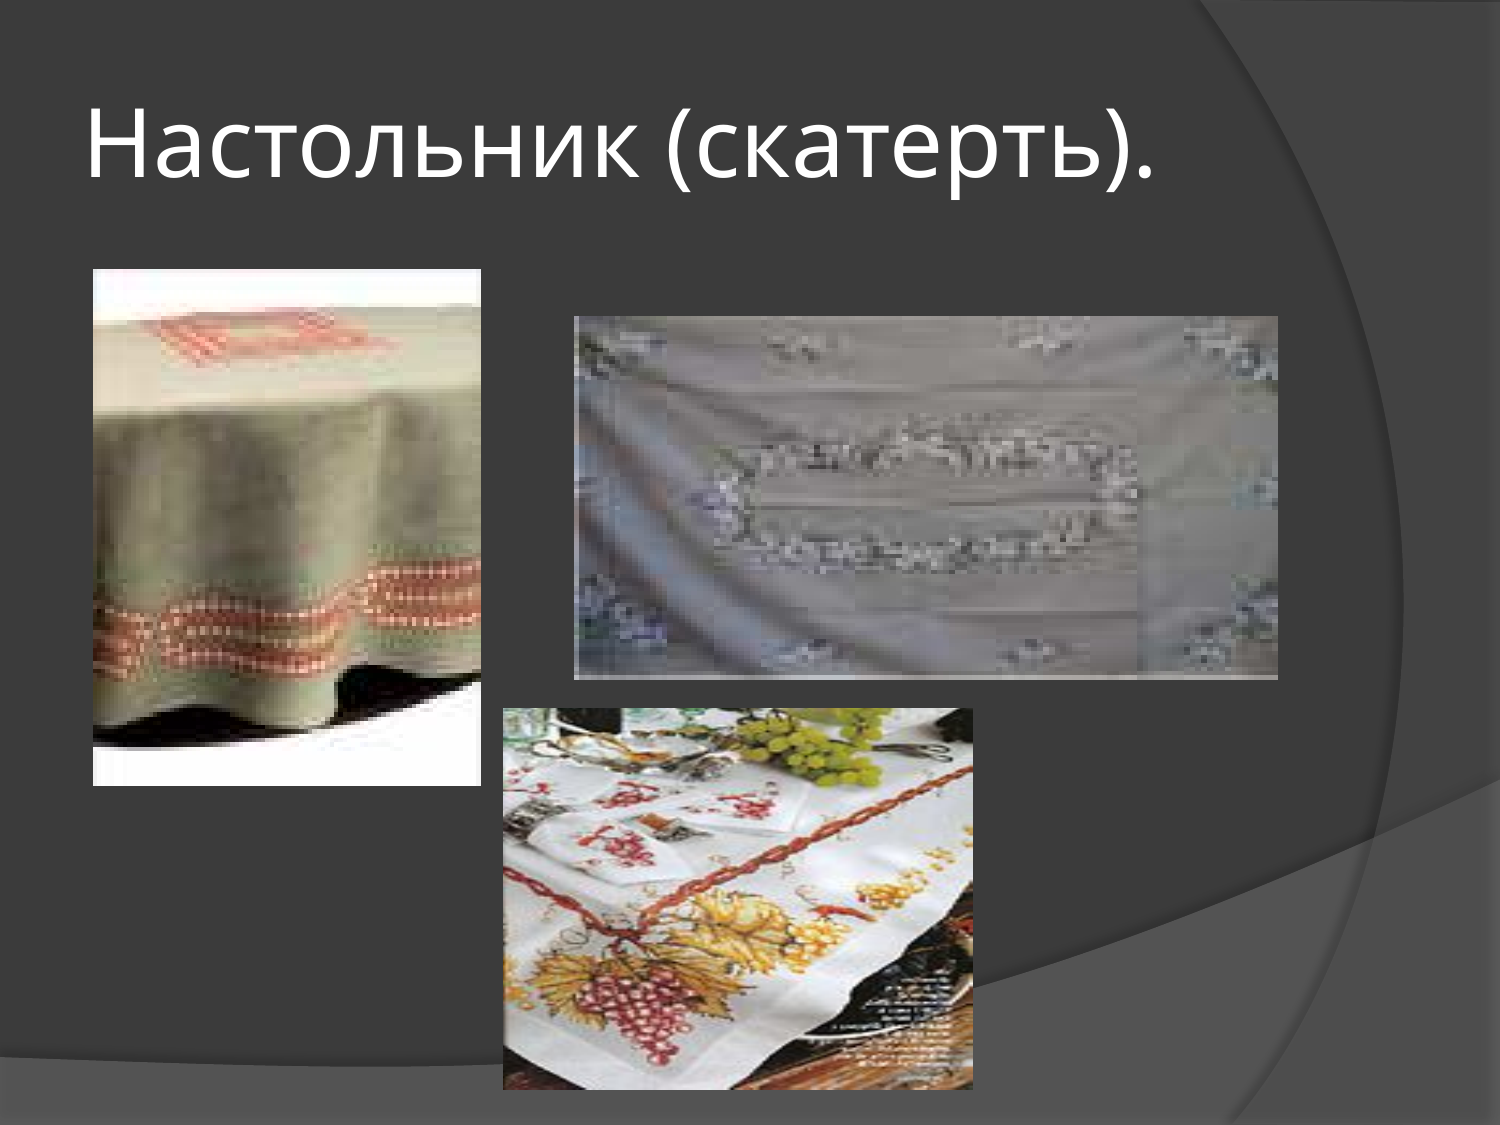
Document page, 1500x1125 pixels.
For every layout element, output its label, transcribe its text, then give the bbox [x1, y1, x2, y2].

picture [503, 707, 973, 1090]
title Настольник (скатерть). [75, 45, 1300, 233]
picture [573, 316, 1278, 680]
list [93, 269, 481, 786]
